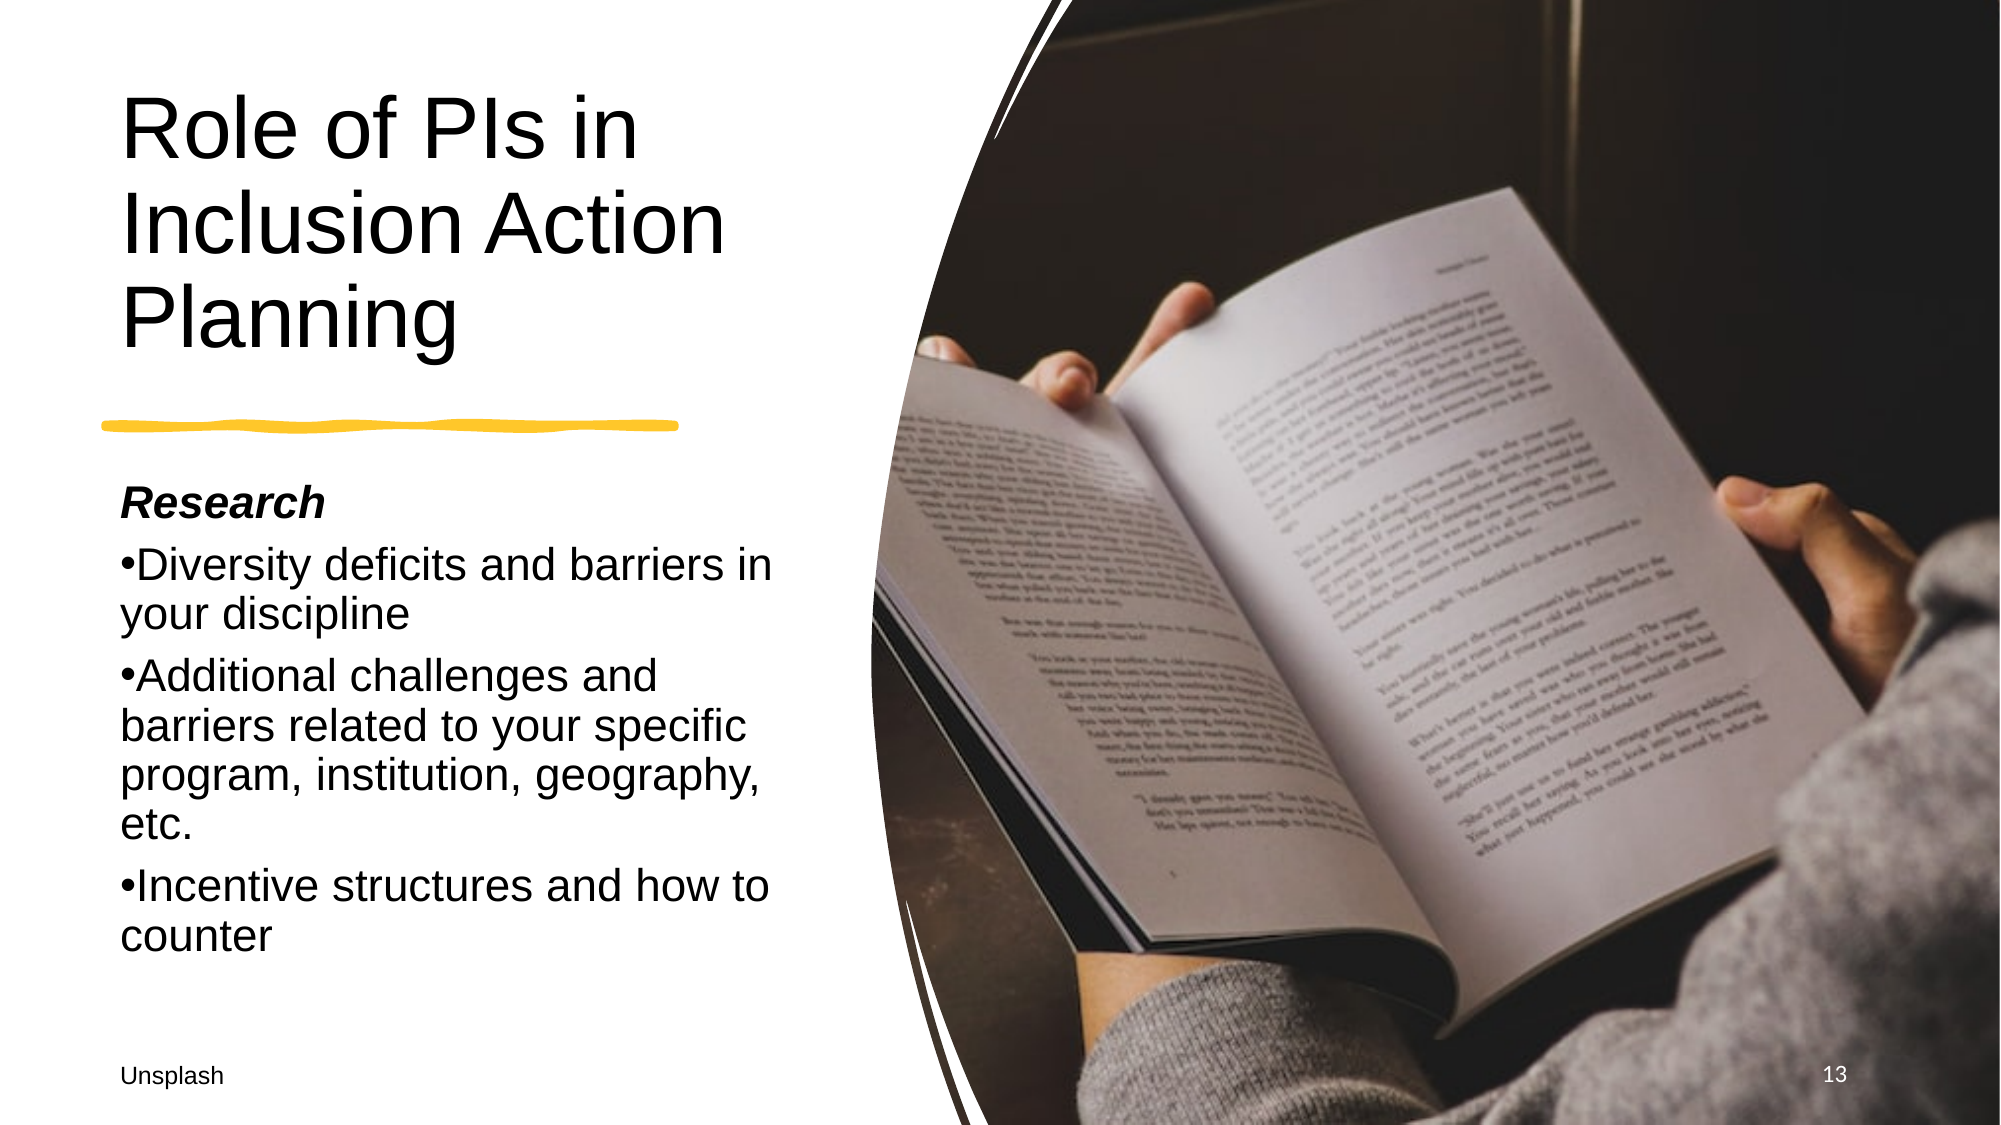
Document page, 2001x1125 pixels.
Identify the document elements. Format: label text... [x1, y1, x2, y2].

text_box Unsplash [105, 1052, 240, 1097]
picture [871, 0, 2000, 1125]
title Role of PIs in Inclusion Action Planning [105, 53, 822, 375]
text_box [103, 421, 676, 431]
text_box [0, 0, 871, 1125]
text_box Research Diversity deficits and barriers in your discipline Additional challenges and barriers related to your specific program, institution, geography, etc. Incentive structures and how to counter [104, 471, 802, 1016]
